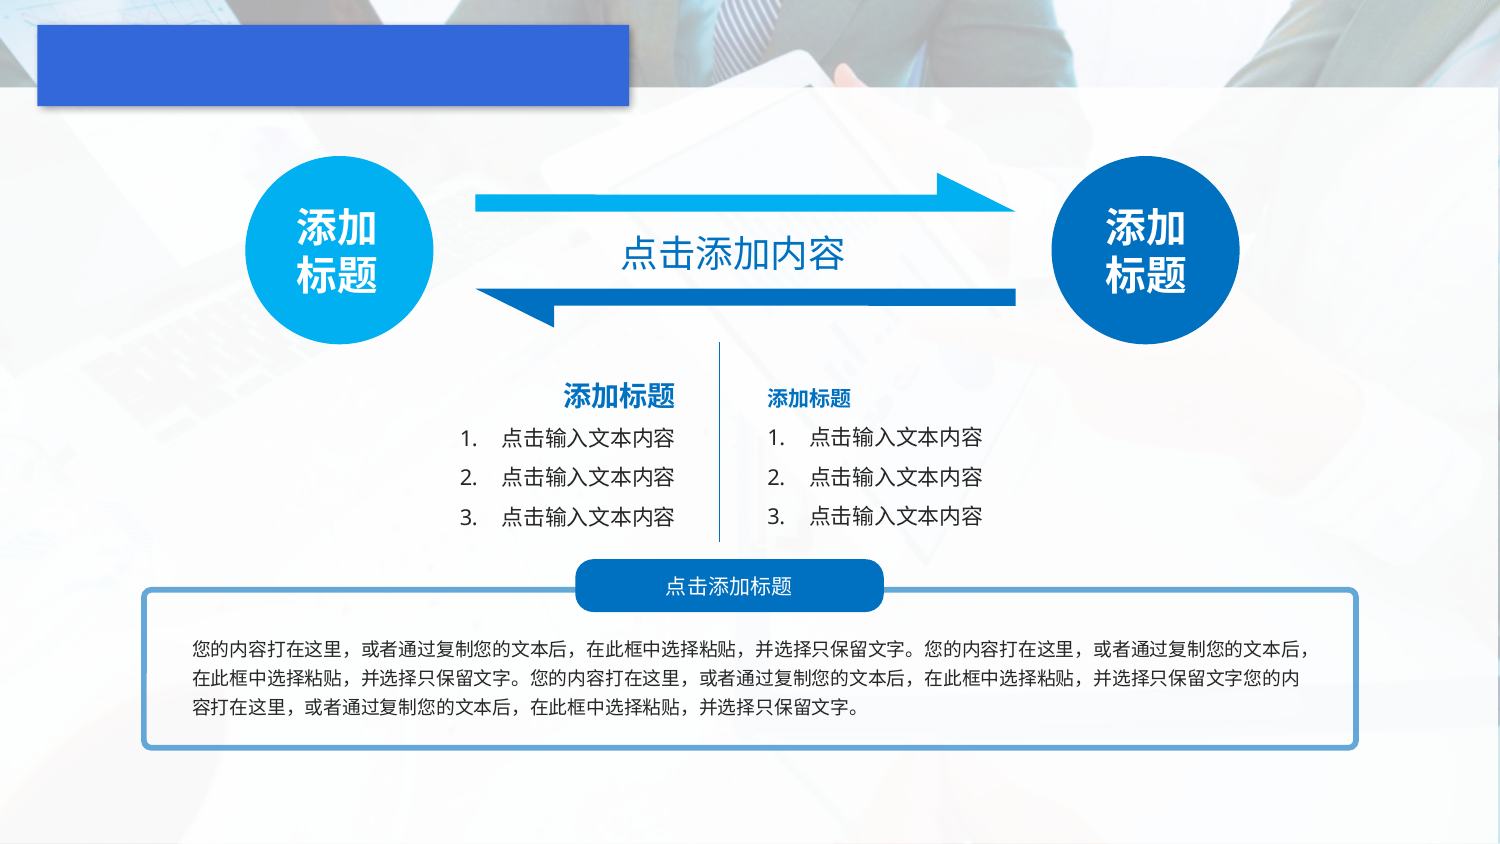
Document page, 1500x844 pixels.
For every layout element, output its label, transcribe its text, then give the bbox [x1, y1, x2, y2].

text_box [475, 288, 1016, 328]
text_box 添加标题 点击输入文本内容 点击输入文本内容 点击输入文本内容 [752, 365, 1356, 537]
text_box [143, 589, 1357, 748]
text_box 点击添加标题 [575, 559, 884, 613]
text_box [475, 172, 1016, 212]
text_box 点击添加内容 [489, 222, 978, 283]
text_box 您的内容打在这里，或者通过复制您的文本后，在此框中选择粘贴，并选择只保留文字。您的内容打在这里，或者通过复制您的文本后，在此框中选择粘贴，并选择只保留文字。您的内容打在这里，或者通过复制您的文本后，在此框中选择粘贴，并选择只保留文字您的内容打在这里，或者通过复制您的文本后，在此框中选择粘贴，并选择只保留文字。 [177, 623, 1325, 726]
text_box [1050, 154, 1241, 346]
text_box 添加标题 [279, 194, 395, 307]
text_box 添加标题 点击输入文本内容 点击输入文本内容 点击输入文本内容 [165, 353, 691, 537]
text_box 添加标题 [1082, 194, 1211, 307]
text_box [244, 154, 435, 346]
